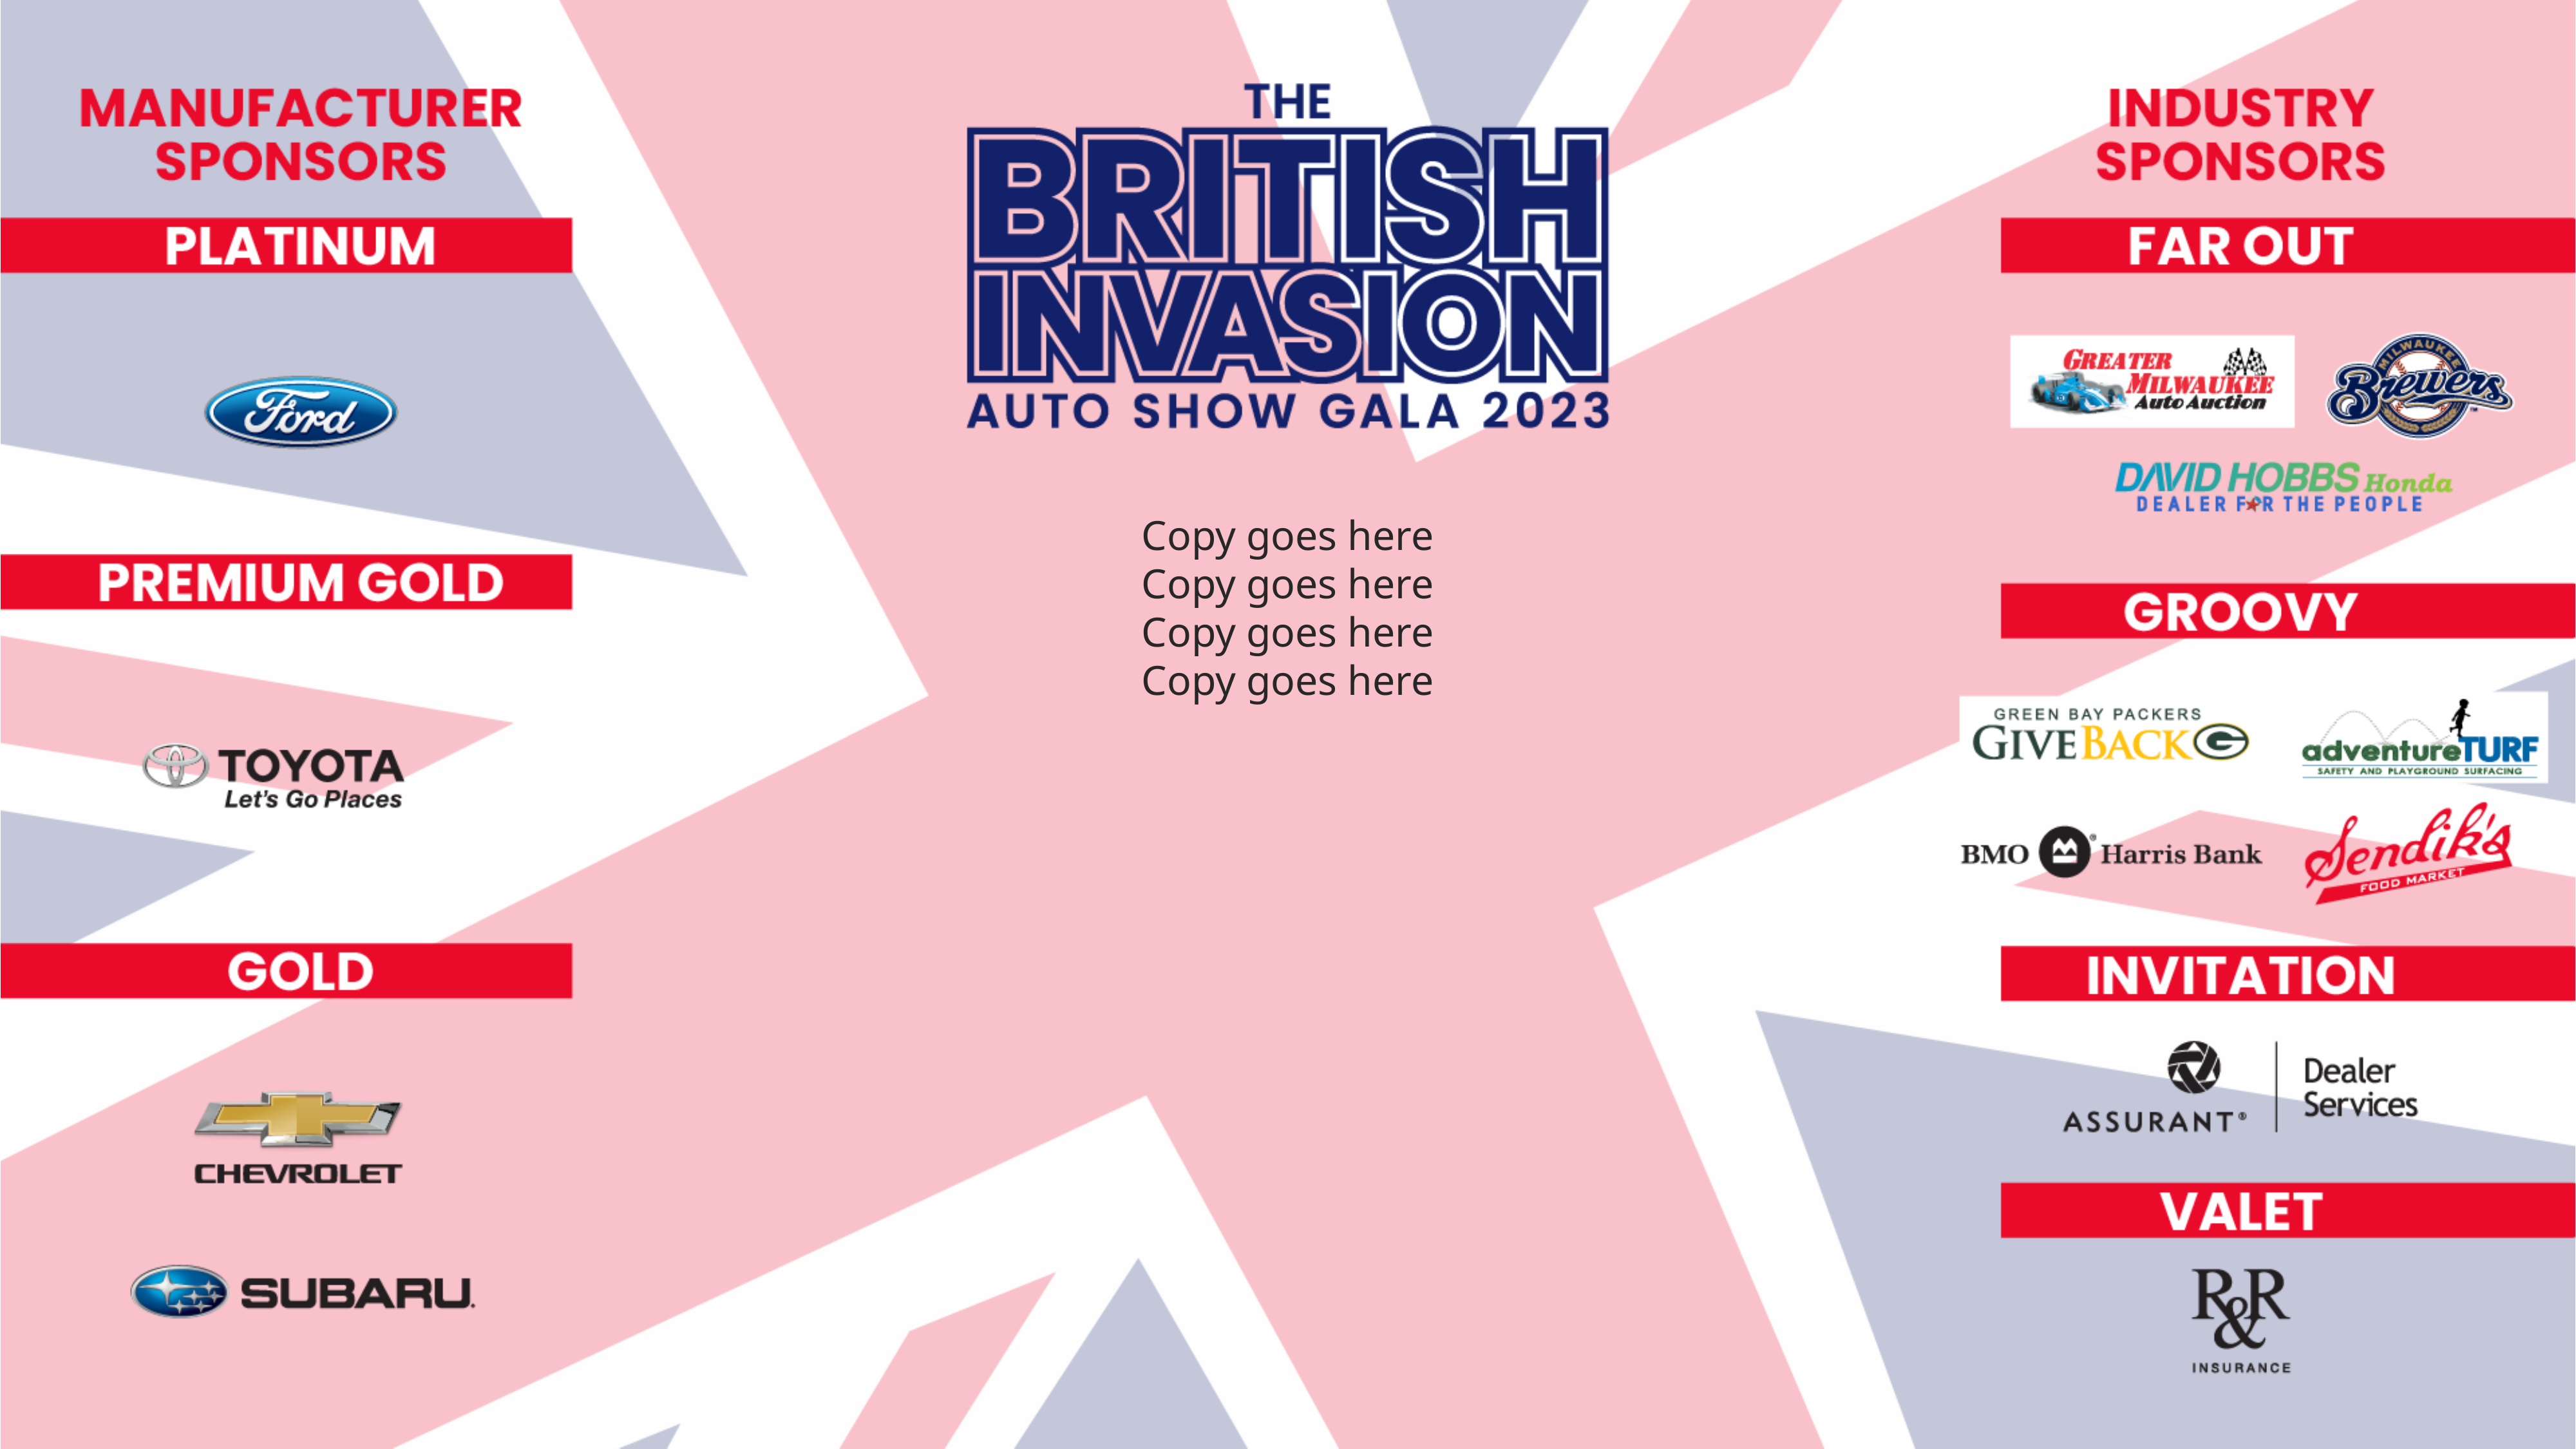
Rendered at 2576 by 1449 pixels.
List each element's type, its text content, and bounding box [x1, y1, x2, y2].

picture [1, 0, 2575, 1449]
list Copy goes here Copy goes here Copy goes here Copy goes here [632, 504, 1944, 1217]
